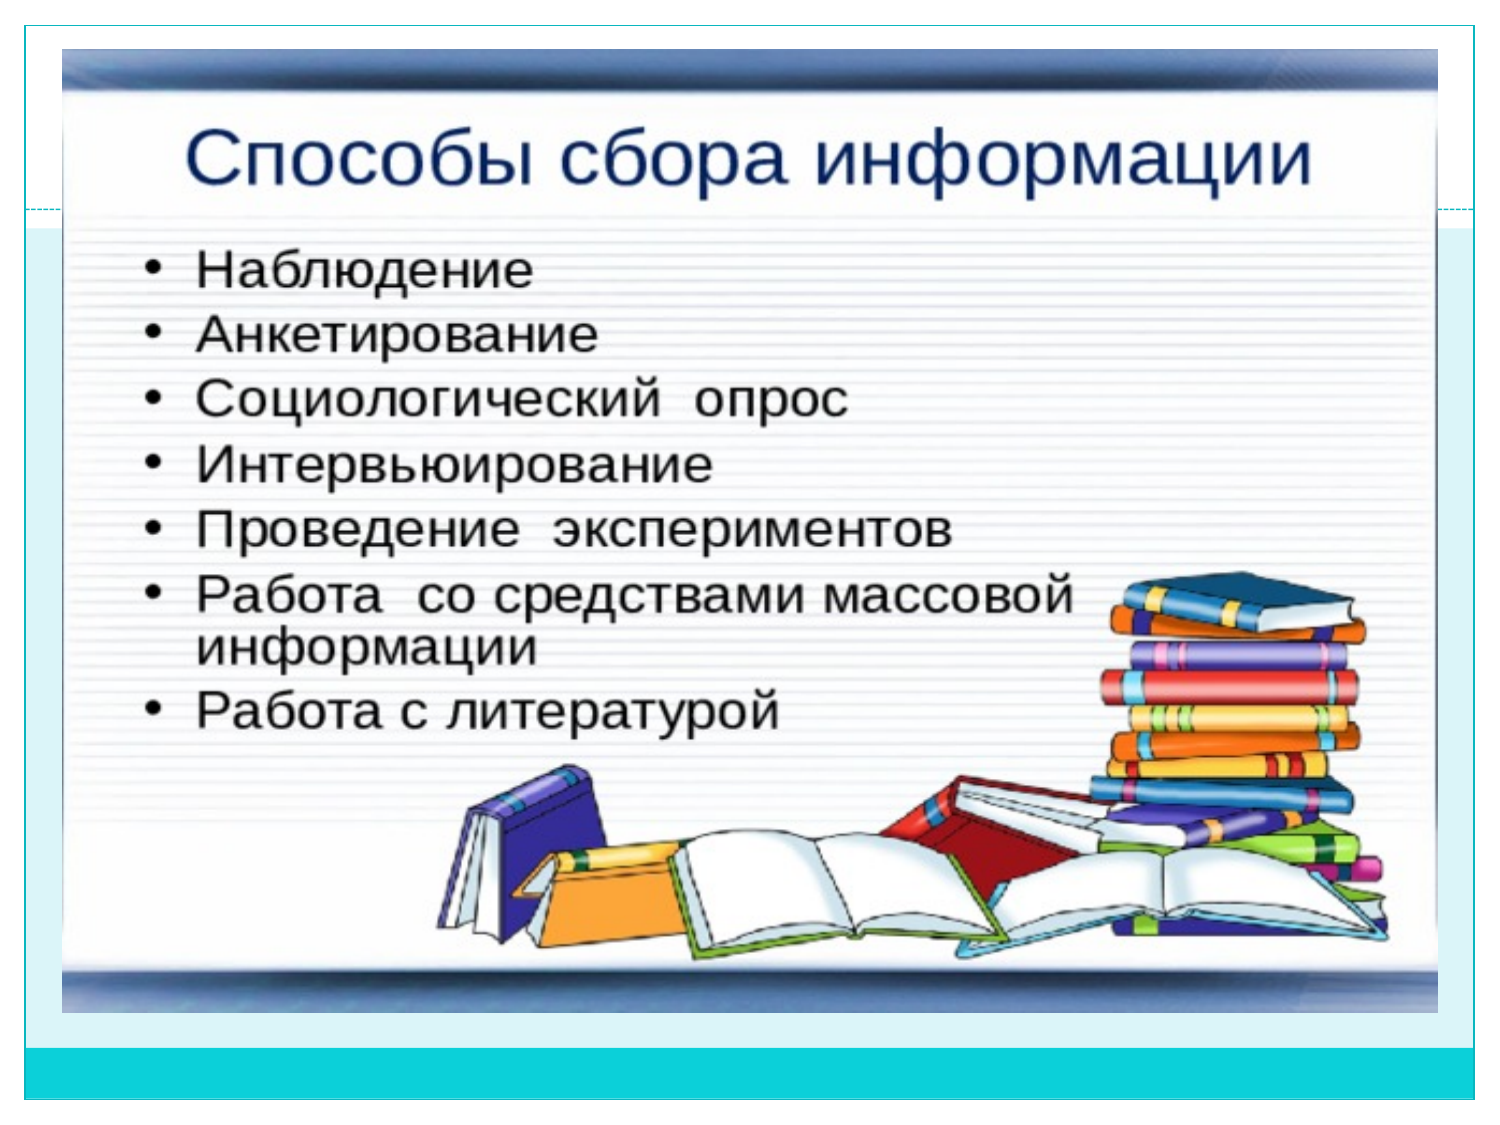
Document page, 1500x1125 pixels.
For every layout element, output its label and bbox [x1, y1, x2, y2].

list [62, 49, 1438, 1013]
